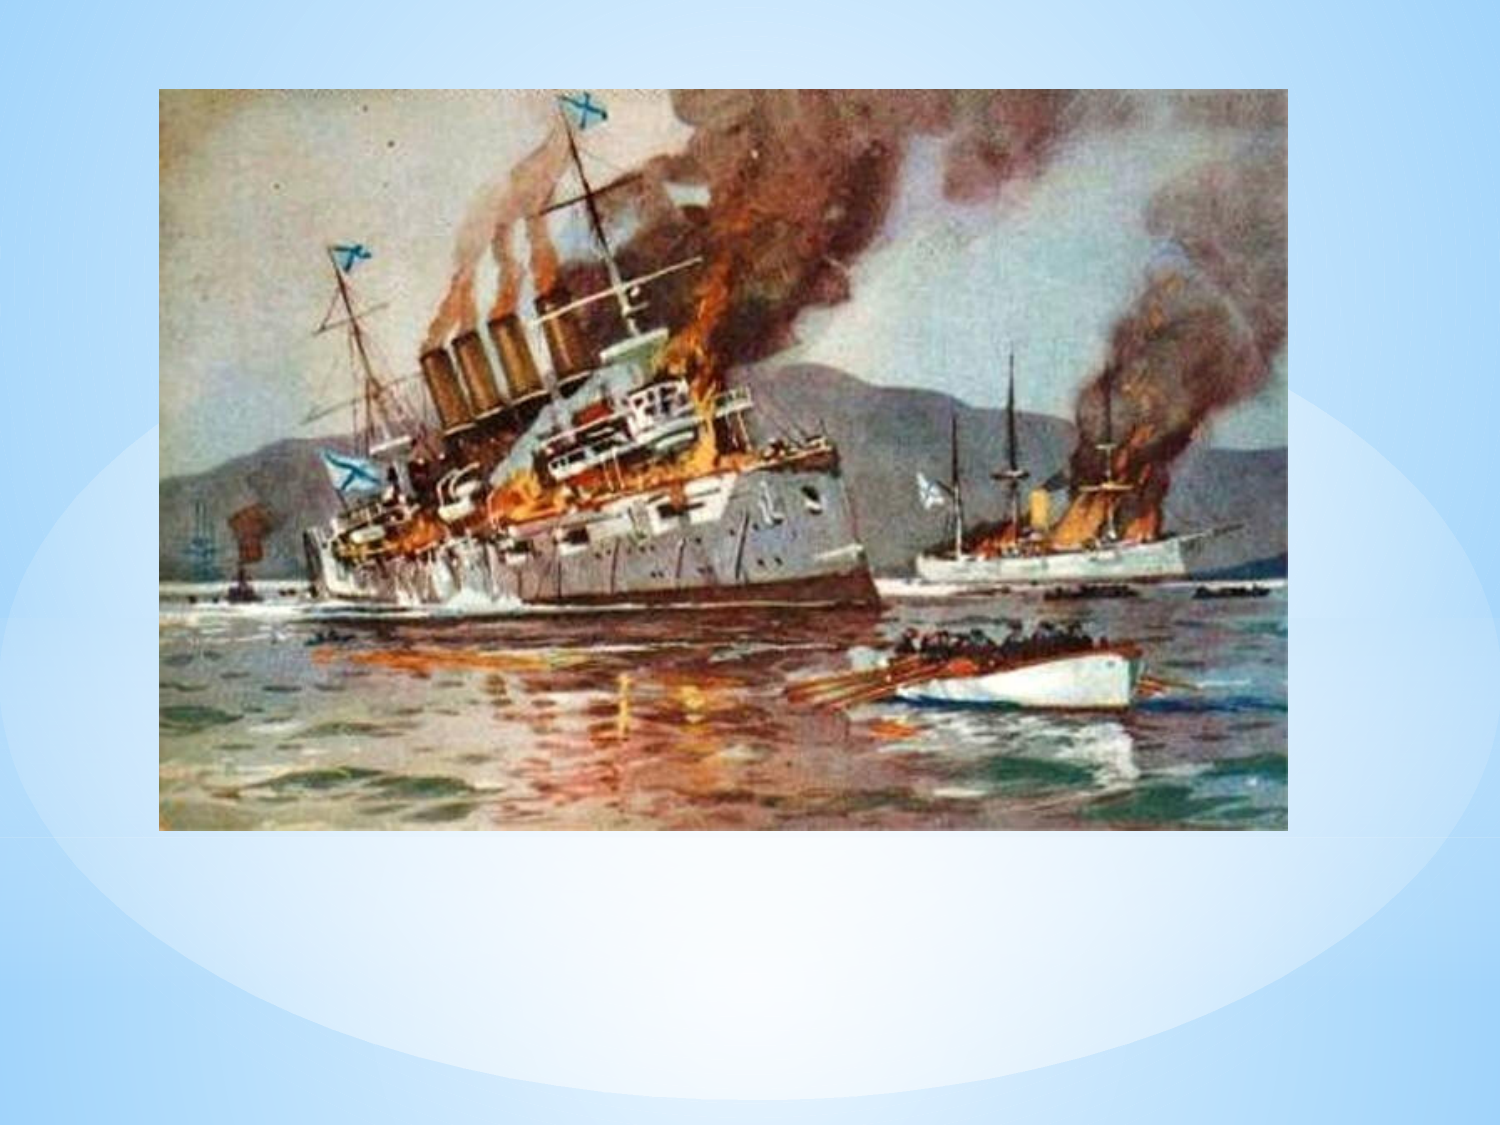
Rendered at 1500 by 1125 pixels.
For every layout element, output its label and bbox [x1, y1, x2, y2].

picture [159, 89, 1288, 831]
